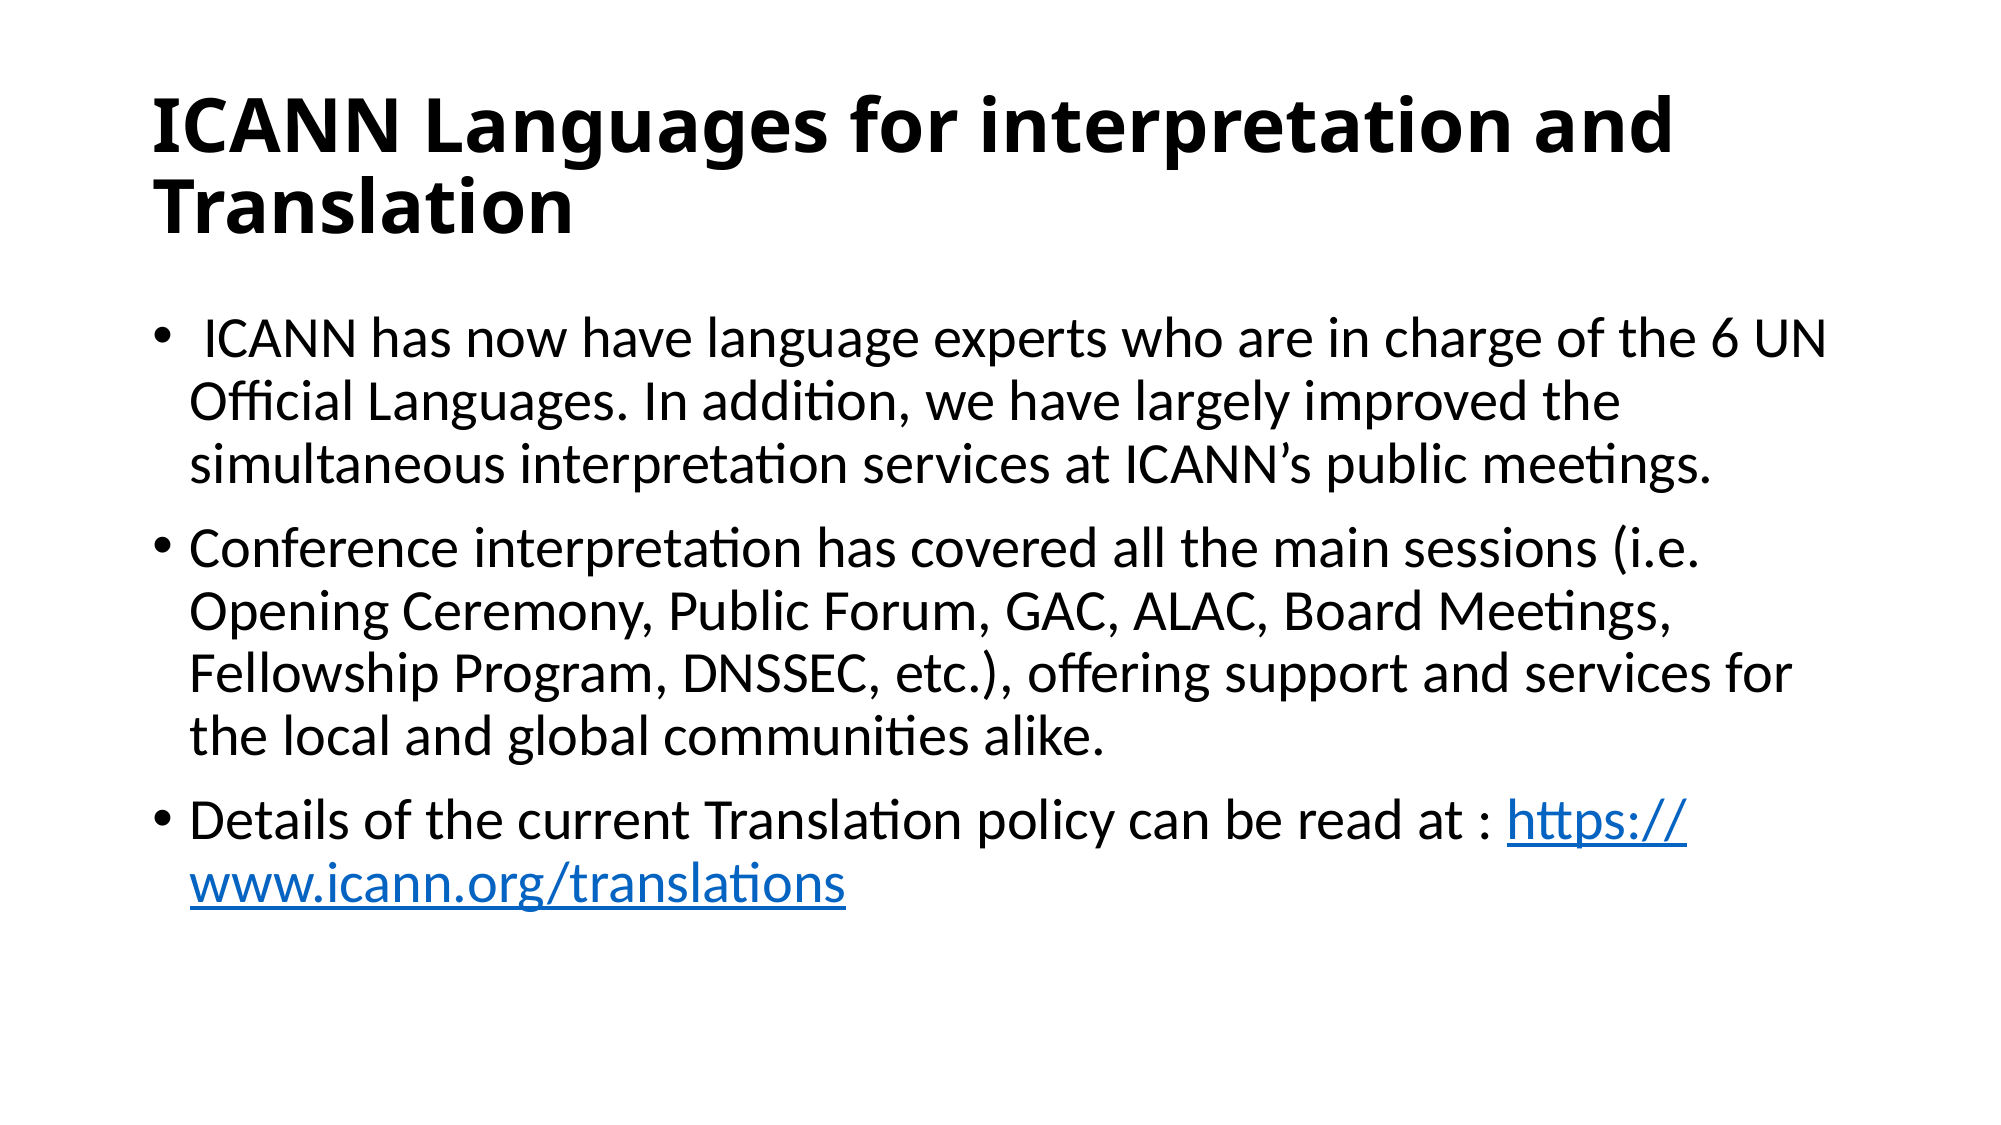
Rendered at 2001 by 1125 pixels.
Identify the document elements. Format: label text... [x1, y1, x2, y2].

list ICANN has now have language experts who are in charge of the 6 UN Official Languages. In addition, we have largely improved the simultaneous interpretation services at ICANN’s public meetings. Conference interpretation has covered all the main sessions (i.e. Opening Ceremony, Public Forum, GAC, ALAC, Board Meetings, Fellowship Program, DNSSEC, etc.), offering support and services for the local and global communities alike. Details of the current Translation policy can be read at : https://www.icann.org/translations [137, 299, 1863, 1014]
title ICANN Languages for interpretation and Translation [137, 59, 1863, 278]
